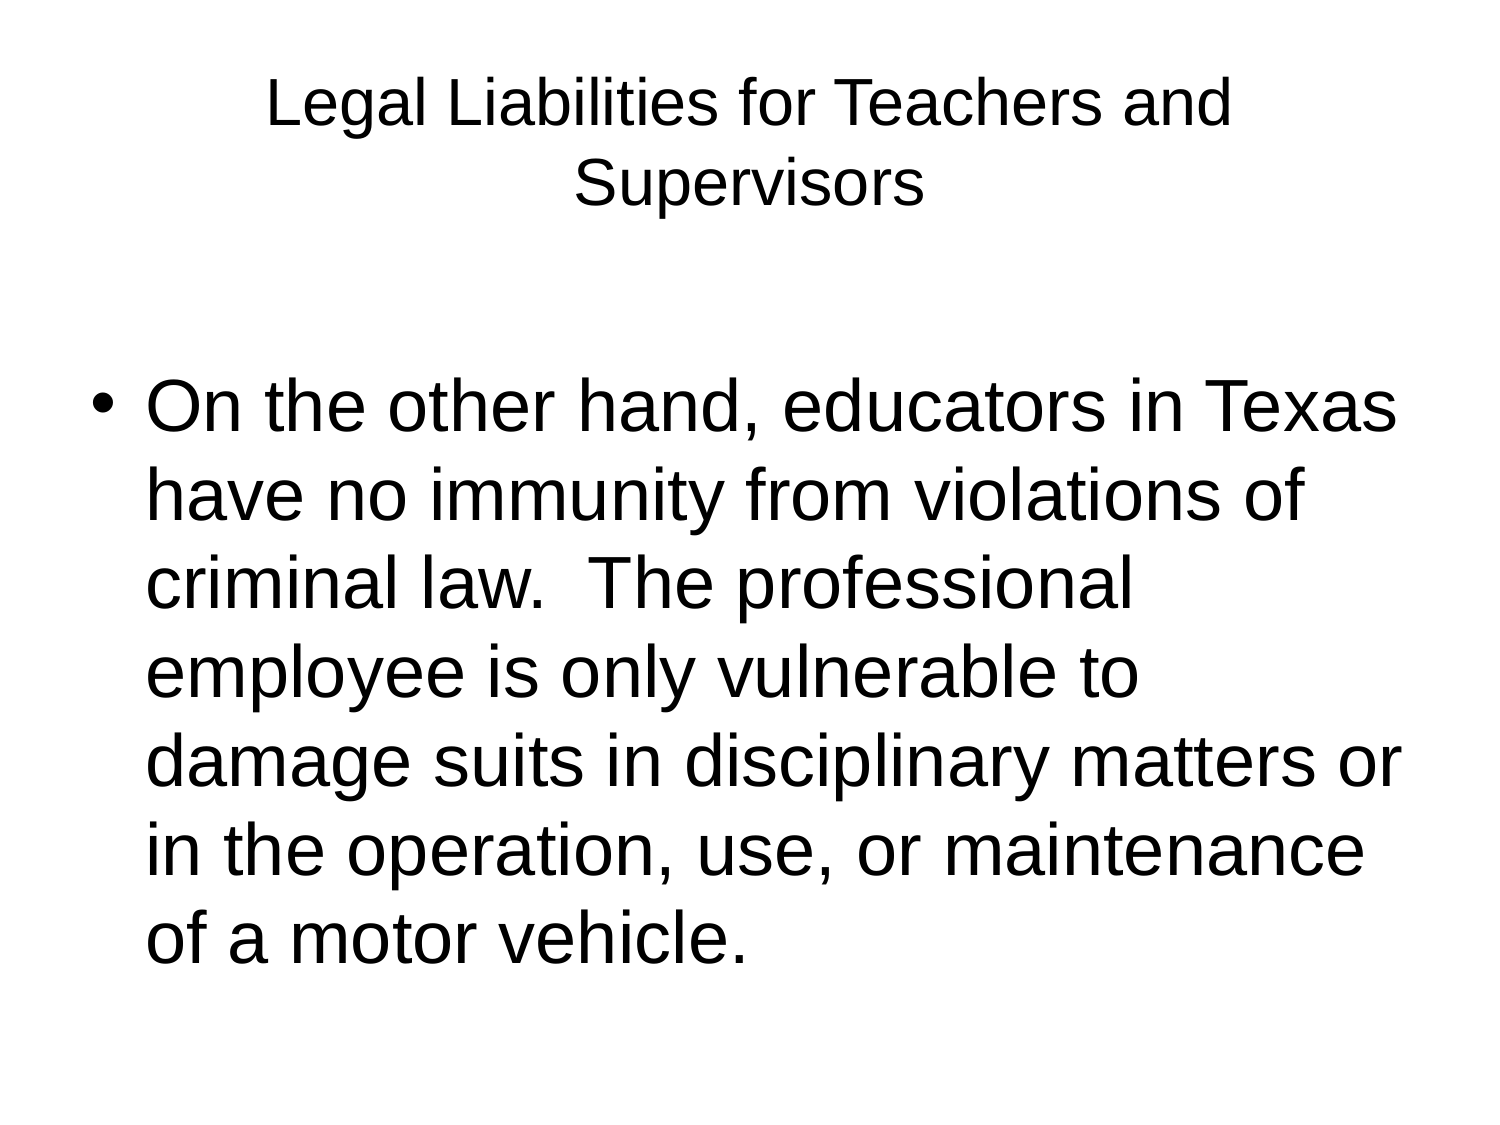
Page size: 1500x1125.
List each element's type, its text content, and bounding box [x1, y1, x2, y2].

list On the other hand, educators in Texas have no immunity from violations of criminal law. The professional employee is only vulnerable to damage suits in disciplinary matters or in the operation, use, or maintenance of a motor vehicle. [74, 262, 1426, 1006]
title Legal Liabilities for Teachers and Supervisors [74, 44, 1426, 233]
